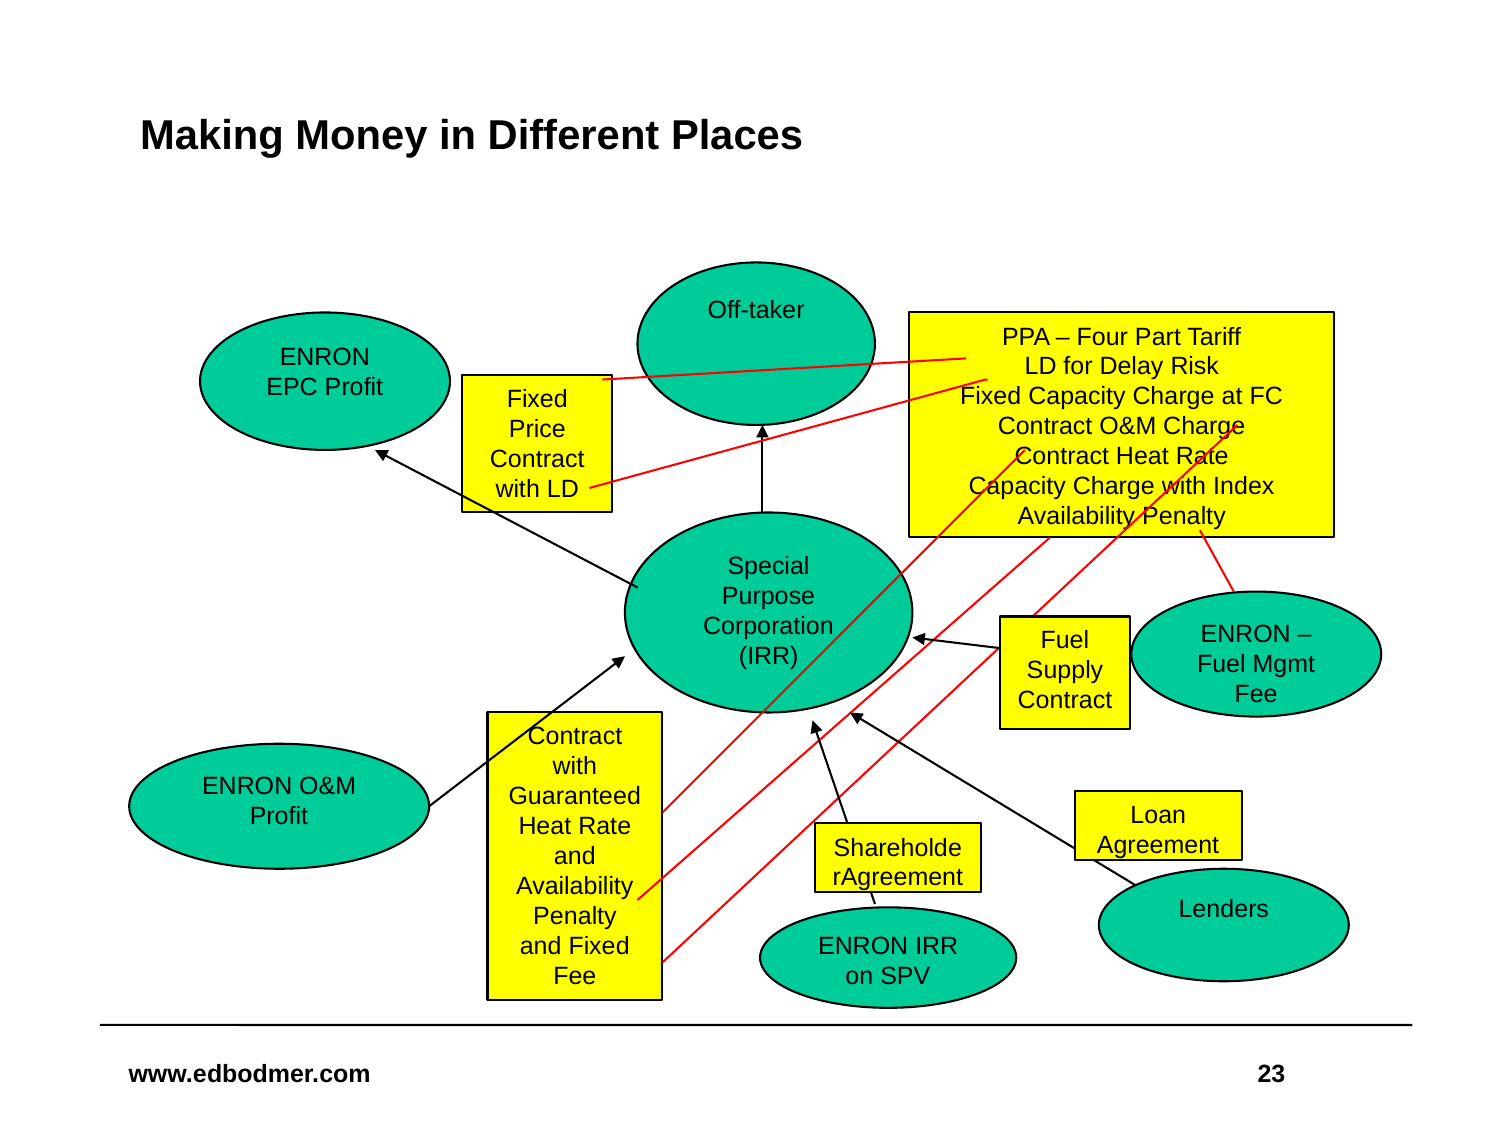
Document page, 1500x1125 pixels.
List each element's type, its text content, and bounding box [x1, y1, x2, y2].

text_box ENRON O&M Profit [129, 743, 428, 869]
text_box Fixed Price Contract with LD [462, 374, 613, 448]
text_box PPA – Four Part Tariff LD for Delay Risk Fixed Capacity Charge at FC Contract O&M Charge Contract Heat Rate Capacity Charge with Index Availability Penalty [909, 312, 1335, 538]
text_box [849, 712, 1136, 886]
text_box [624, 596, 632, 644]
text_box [812, 720, 876, 905]
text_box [428, 655, 626, 807]
title Making Money in Different Places [125, 99, 1288, 225]
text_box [637, 537, 657, 901]
text_box Off-taker [647, 364, 872, 423]
text_box ENRON – Fuel Mgmt Fee [1241, 591, 1382, 717]
text_box ENRON IRR on SPV [765, 972, 1011, 1008]
text_box Contract with Guaranteed Heat Rate and Availability Penalty and Fixed Fee [487, 712, 663, 1000]
text_box Lenders [1155, 869, 1349, 982]
text_box Off-taker [637, 262, 875, 376]
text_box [374, 449, 638, 588]
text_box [662, 424, 1238, 963]
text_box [912, 637, 1067, 657]
text_box ENRON EPC Profit [200, 312, 451, 450]
